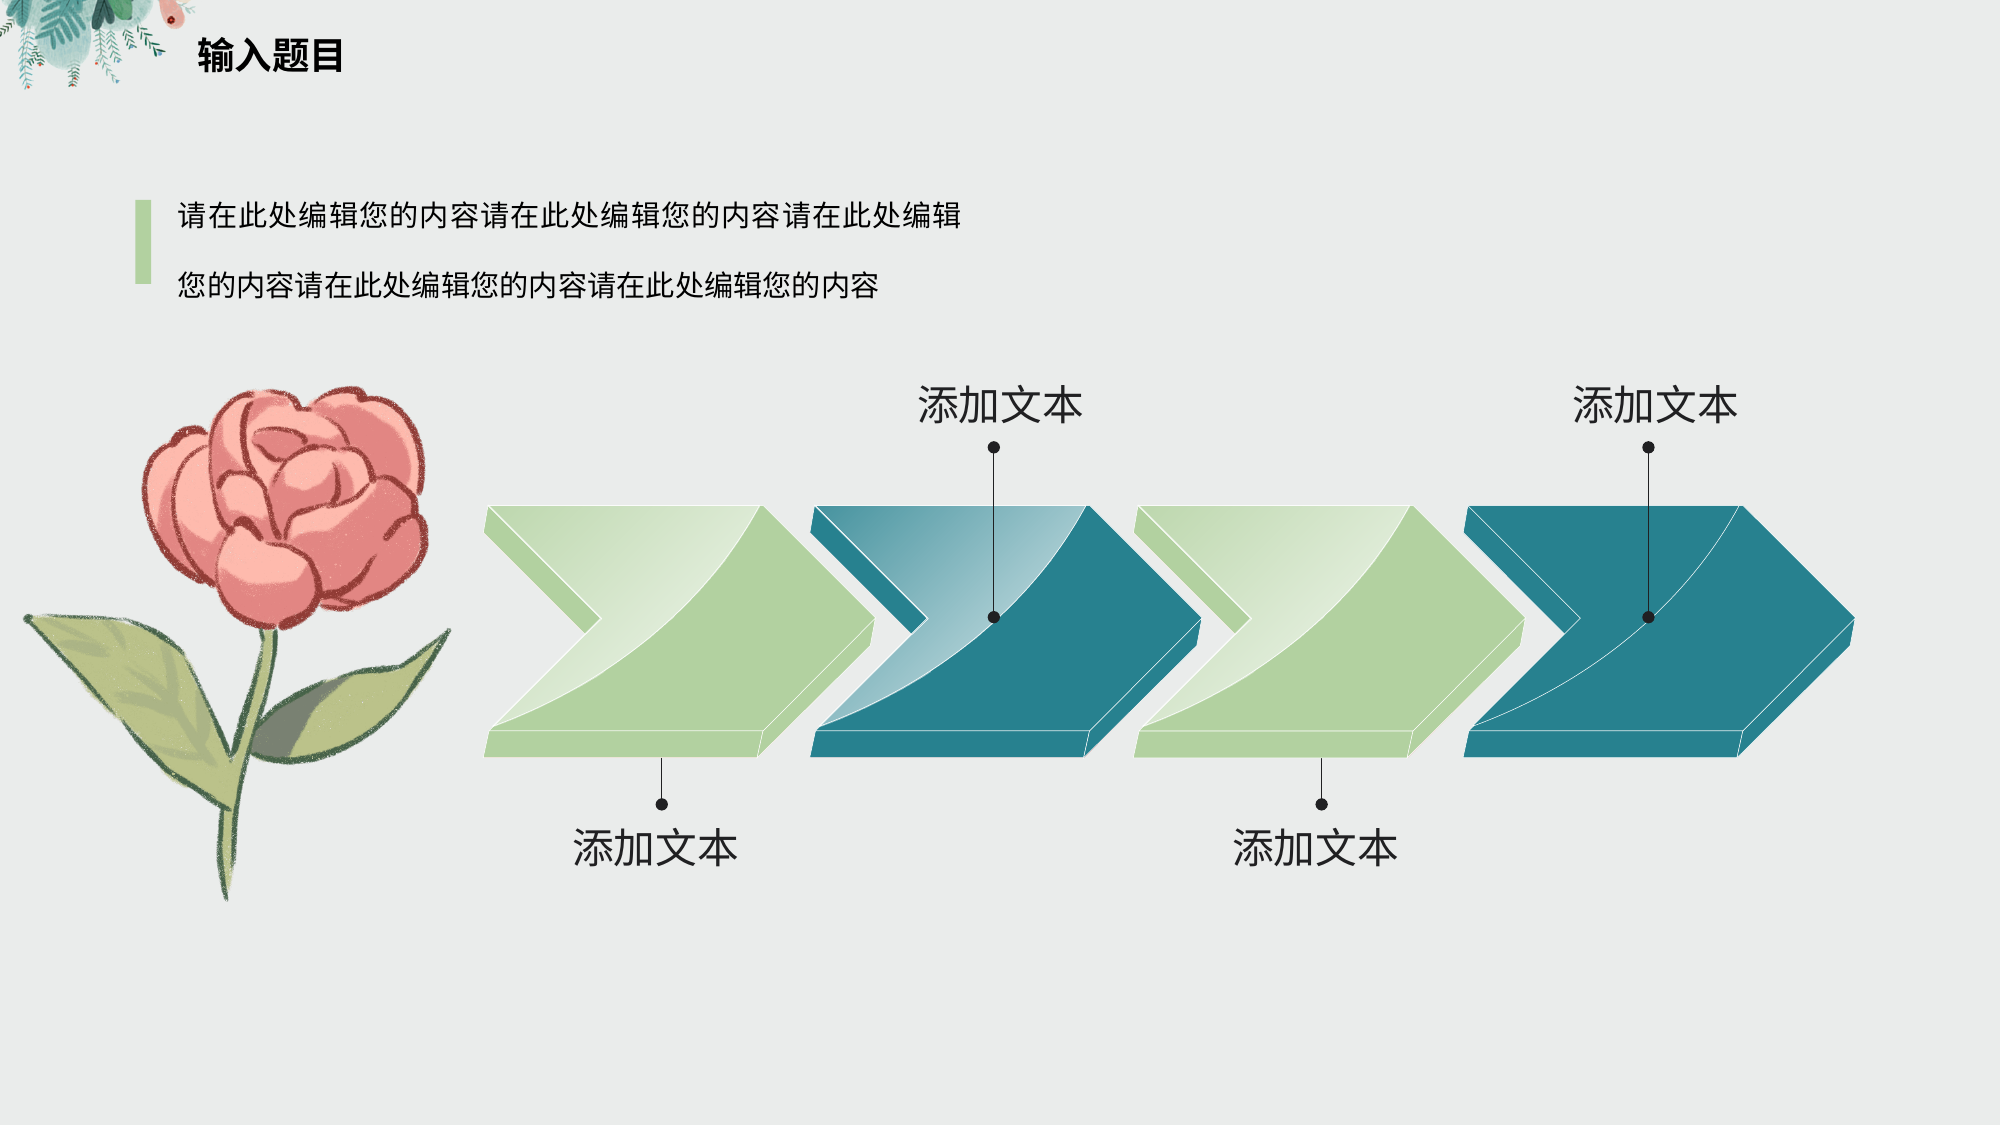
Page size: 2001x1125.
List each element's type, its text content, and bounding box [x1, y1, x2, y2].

text_box 添加文本 [689, 814, 755, 880]
text_box 输入题目 [220, 24, 363, 84]
text_box 请在此处编辑您的内容请在此处编辑您的内容请在此处编辑您的内容请在此处编辑您的内容请在此处编辑您的内容 [163, 155, 978, 380]
text_box 添加文本 [1557, 371, 1754, 437]
text_box 添加文本 [1217, 814, 1415, 880]
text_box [877, 504, 1203, 758]
text_box [134, 199, 152, 285]
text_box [1527, 504, 1856, 758]
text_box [689, 504, 877, 758]
text_box 添加文本 [902, 371, 1100, 437]
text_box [1203, 504, 1527, 758]
picture [0, 334, 689, 927]
picture [0, 0, 220, 115]
